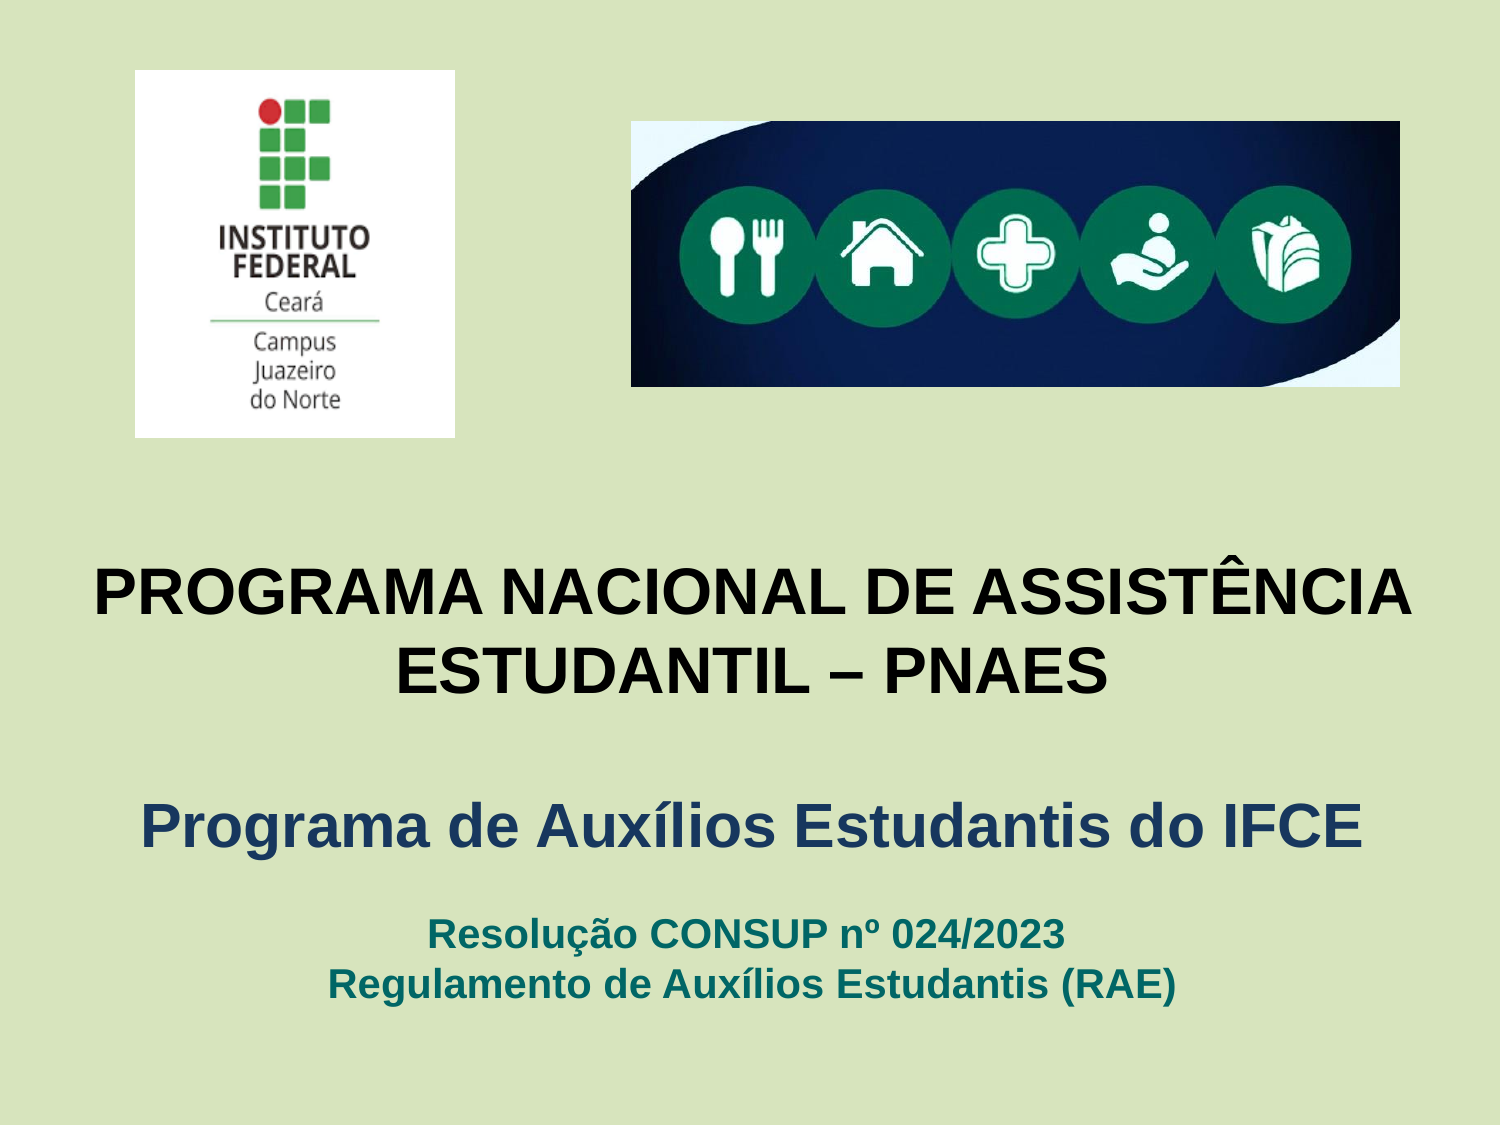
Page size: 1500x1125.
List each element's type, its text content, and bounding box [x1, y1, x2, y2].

picture [631, 121, 1400, 387]
text_box Resolução CONSUP nº 024/2023 Regulamento de Auxílios Estudantis (RAE) [37, 869, 1467, 1094]
picture [135, 70, 455, 438]
title PROGRAMA NACIONAL DE ASSISTÊNCIA ESTUDANTIL – PNAES Programa de Auxílios Estudantis do IFCE [37, 538, 1467, 869]
